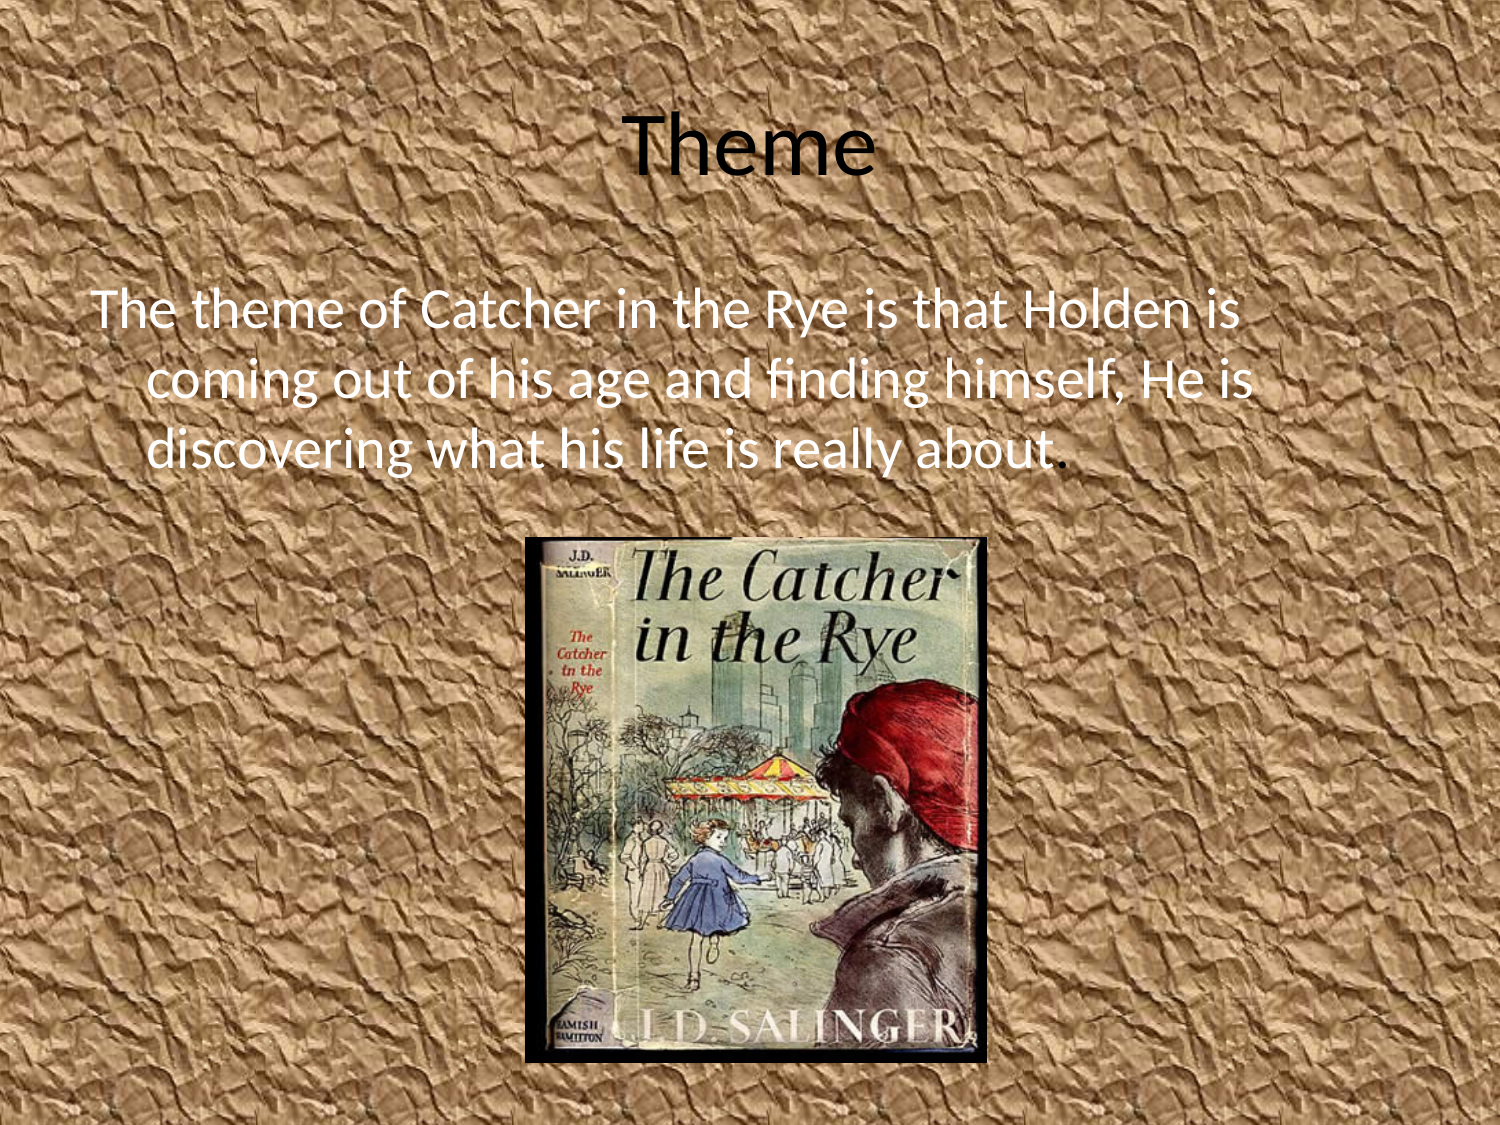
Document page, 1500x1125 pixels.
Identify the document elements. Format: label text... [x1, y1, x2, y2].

list The theme of Catcher in the Rye is that Holden is coming out of his age and finding himself, He is discovering what his life is really about. [74, 262, 1438, 638]
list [524, 537, 988, 1063]
title Theme [74, 44, 1426, 233]
picture [0, 0, 1500, 1125]
